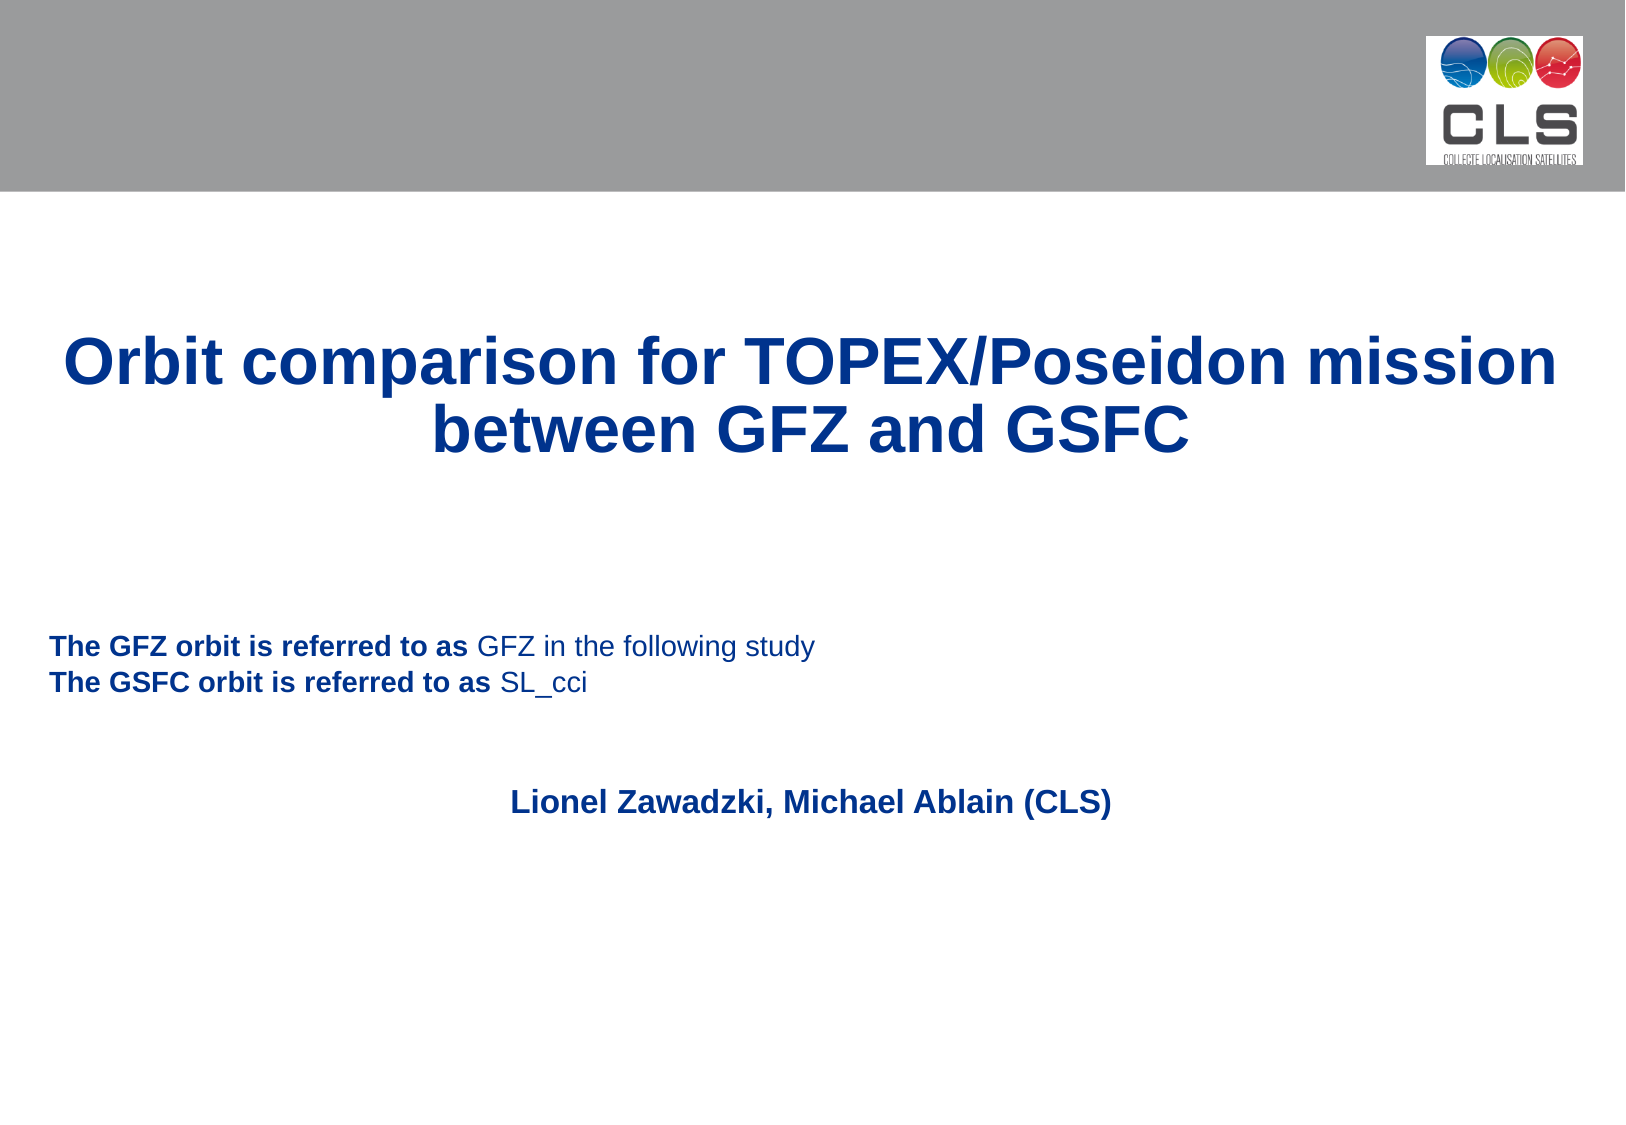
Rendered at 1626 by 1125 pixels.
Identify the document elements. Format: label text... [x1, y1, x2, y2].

picture [1426, 36, 1583, 165]
text_box Orbit comparison for TOPEX/Poseidon mission between GFZ and GSFC The GFZ orbit is referred to as GFZ in the following study The GSFC orbit is referred to as SL_cci Lionel Zawadzki, Michael Ablain (CLS) [34, 322, 1589, 897]
